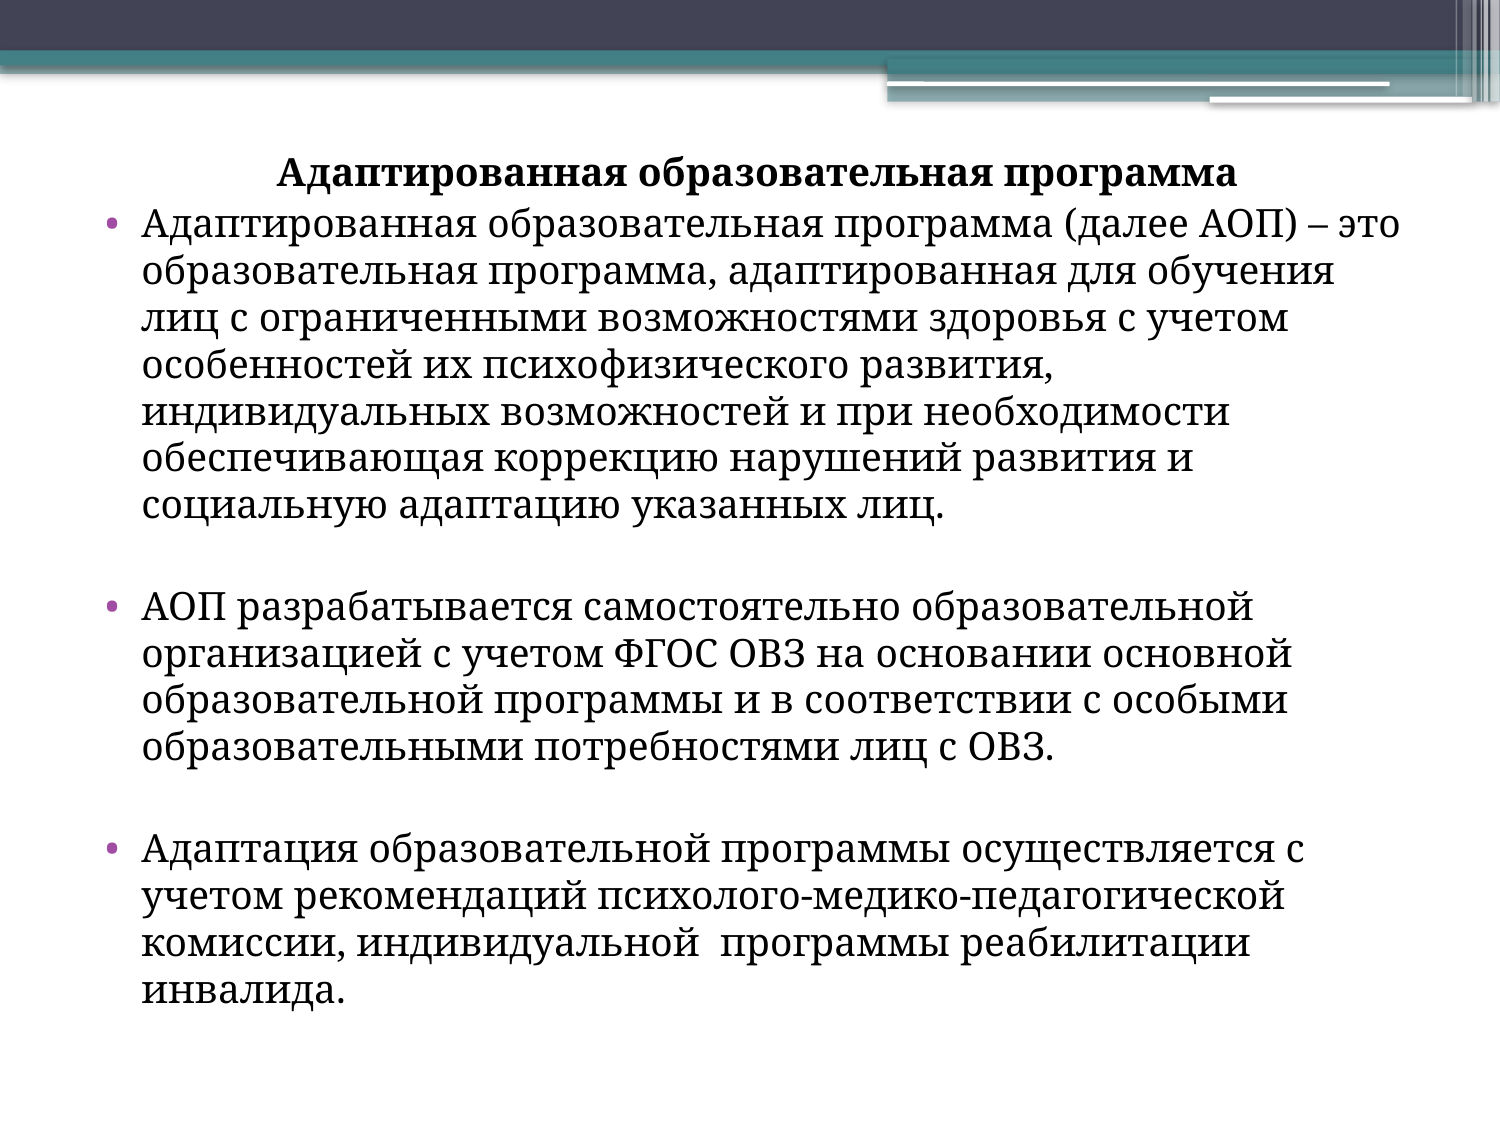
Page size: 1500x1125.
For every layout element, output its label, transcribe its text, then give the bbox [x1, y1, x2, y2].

list Адаптированная образовательная программа Адаптированная образовательная программа (далее АОП) – это образовательная программа, адаптированная для обучения лиц с ограниченными возможностями здоровья с учетом особенностей их психофизического развития, индивидуальных возможностей и при необходимости обеспечивающая коррекцию нарушений развития и социальную адаптацию указанных лиц. АОП разрабатывается самостоятельно образовательной организацией с учетом ФГОС ОВЗ на основании основной образовательной программы и в соответствии с особыми образовательными потребностями лиц с ОВЗ. Адаптация образовательной программы осуществляется с учетом рекомендаций психолого-медико-педагогической комиссии, индивидуальной программы реабилитации инвалида. [75, 140, 1425, 1079]
